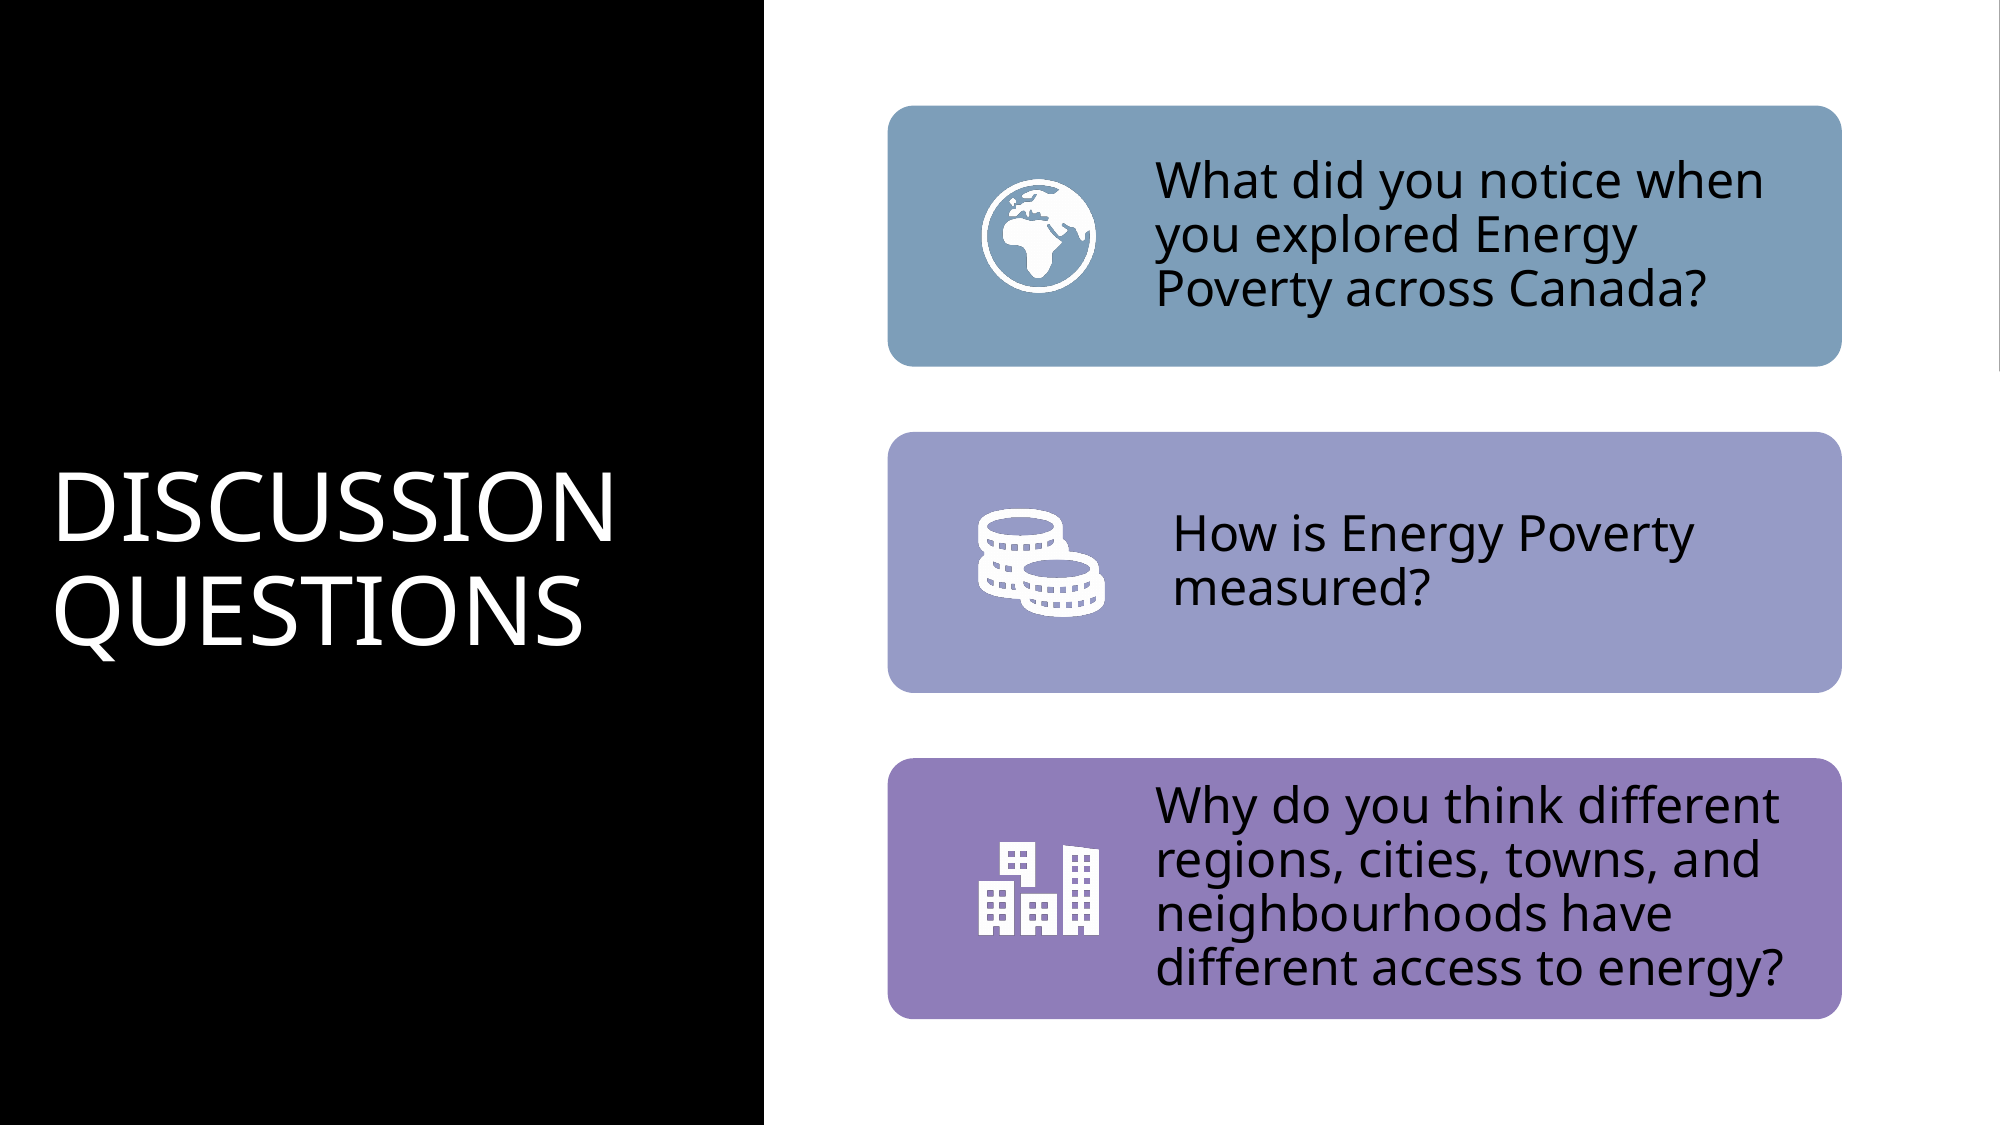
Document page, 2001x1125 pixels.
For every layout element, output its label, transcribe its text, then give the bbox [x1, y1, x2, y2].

text_box [0, 0, 764, 1125]
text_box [887, 105, 1843, 1020]
title DISCUSSION QUESTIONS [35, 105, 685, 1020]
text_box [764, 0, 2000, 1125]
